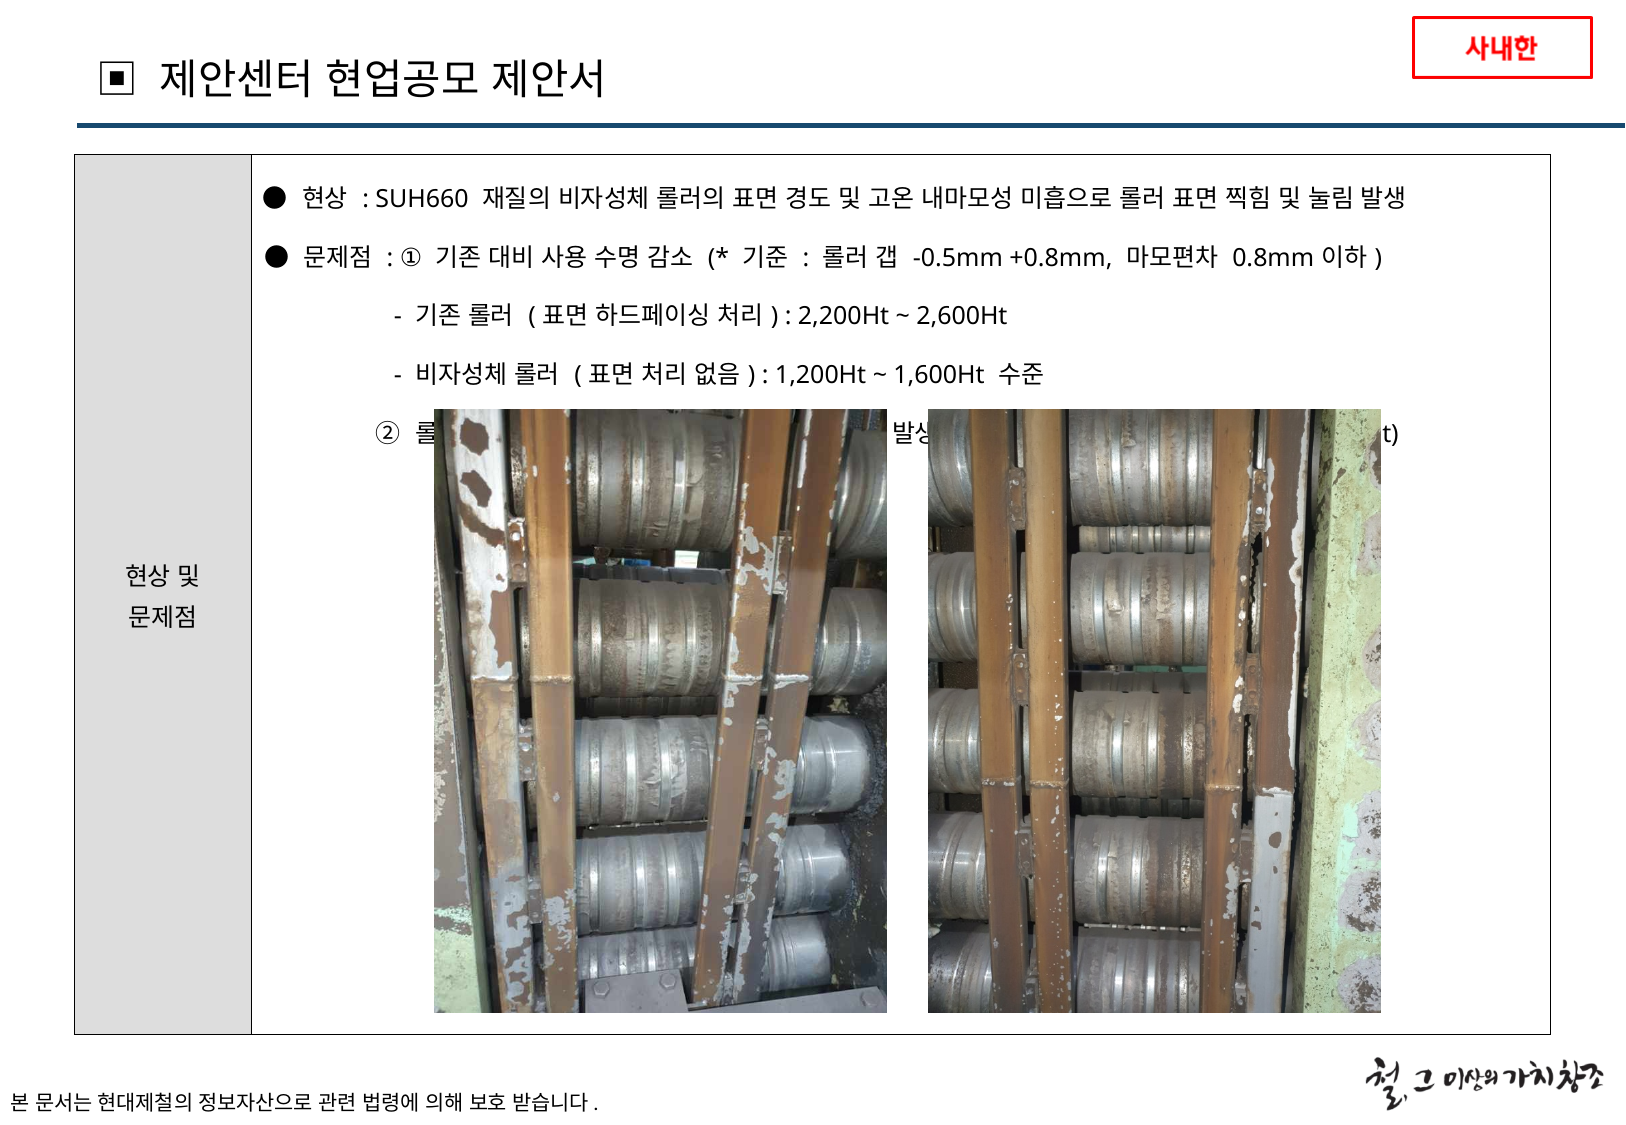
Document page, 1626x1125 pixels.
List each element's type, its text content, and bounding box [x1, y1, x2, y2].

text_box ▣ 제안센터 현업공모 제안서 [81, 45, 1297, 114]
picture [1361, 1051, 1610, 1116]
picture [434, 408, 887, 1013]
picture [1412, 16, 1593, 81]
picture [927, 408, 1381, 1013]
table_header ● 현상 : SUH660 재질의 비자성체 롤러의 표면 경도 및 고온 내마모성 미흡으로 롤러 표면 찍힘 및 눌림 발생 ● 문제점 : ① 기존 대비 사용 수명 감소 (* 기준 : 롤러 갭 -0.5mm +0.8mm, 마모편차 0.8mm이하) - 기존 롤러 (표면 하드페이싱 처리) : 2,200Ht ~ 2,600Ht - 비자성체 롤러 (표면 처리 없음) : 1,200Ht ~ 1,600Ht 수준 ② 롤러 표면 찍힘 및 눌림으로 인한 롤러 갭 불량 발생 (25.01.16 ~ 25.03.14 사용 : 1,657Heat) [252, 155, 1550, 1034]
table_header 현상 및 문제점 [75, 155, 251, 1034]
